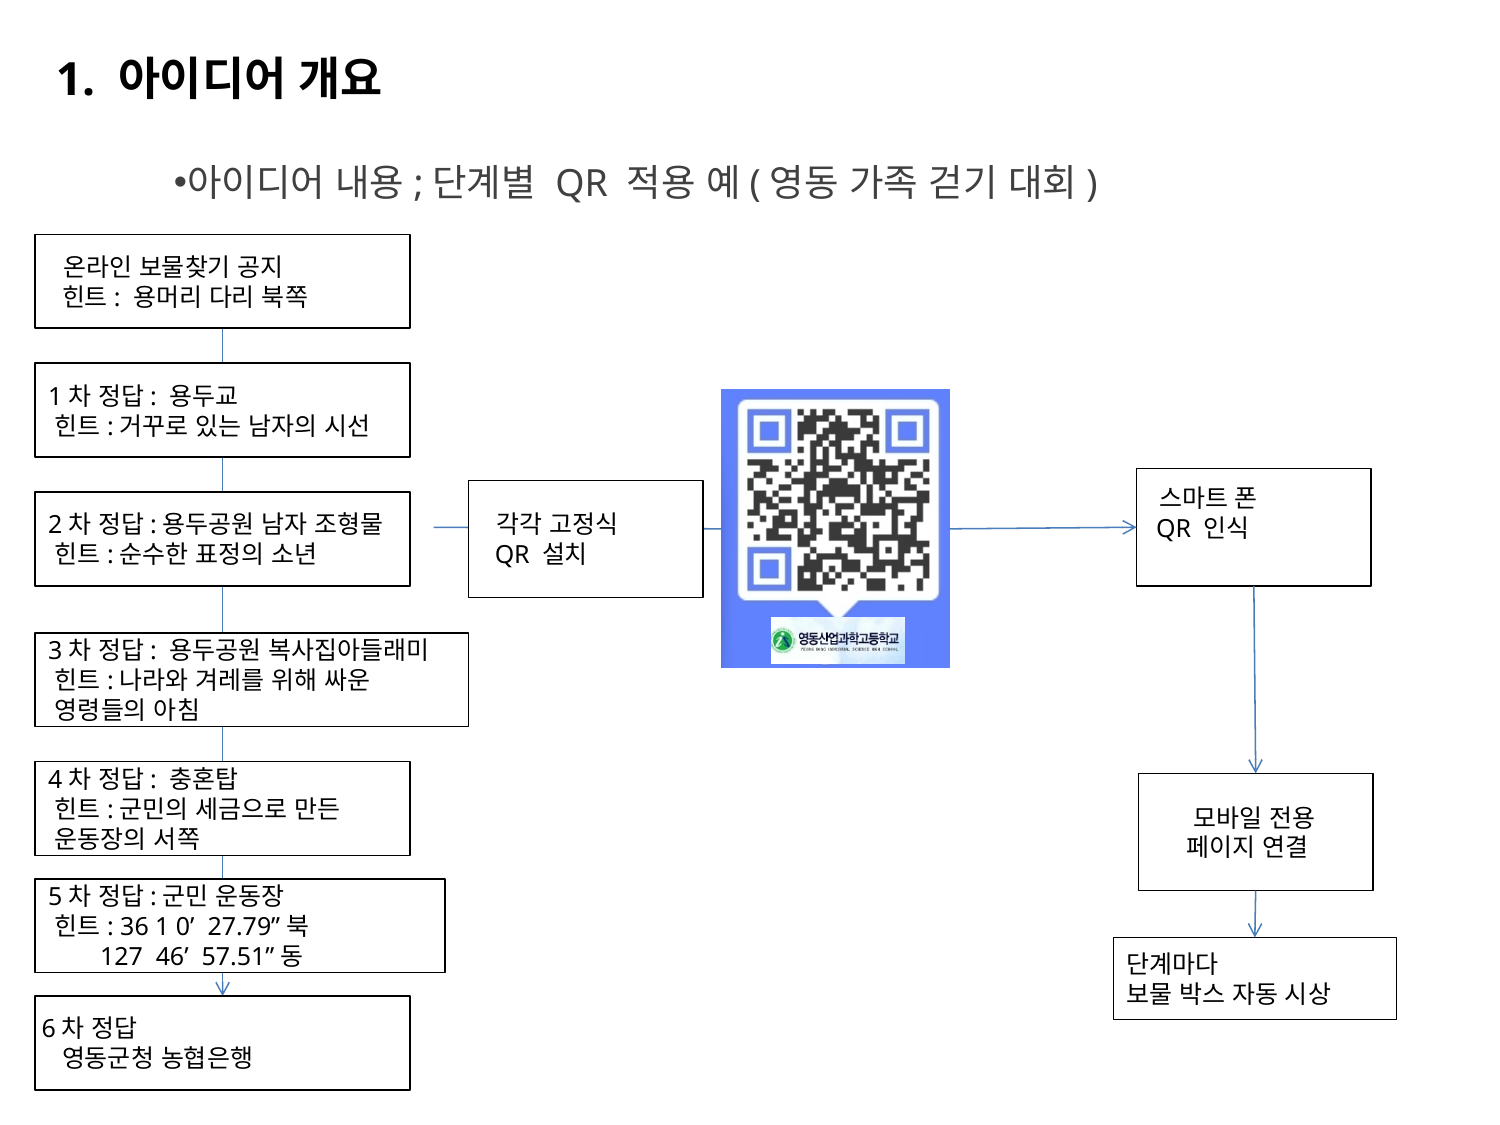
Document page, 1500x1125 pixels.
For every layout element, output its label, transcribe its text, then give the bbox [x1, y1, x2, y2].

text_box 4차 정답: 충혼탑 힌트:군민의 세금으로 만든 운동장의 서쪽 [35, 761, 411, 856]
text_box 아이디어 내용;단계별 QR 적용 예(영동 가족 걷기 대회) [93, 128, 1454, 212]
text_box 단계마다 보물 박스 자동 시상 [1113, 937, 1397, 1020]
text_box 5차 정답:군민 운동장 힌트: 36 1 0’ 27.79”북 127 46’ 57.51”동 [35, 878, 446, 973]
text_box 3차 정답: 용두공원 복사집아들래미 힌트:나라와 겨레를 위해 싸운 영령들의 아침 [35, 670, 469, 727]
text_box 각각 고정식 QR 설치 [468, 537, 704, 598]
text_box 스마트 폰 QR 인식 [1136, 468, 1372, 586]
picture [720, 389, 950, 669]
text_box 모바일 전용 페이지 연결 [1138, 773, 1373, 891]
text_box 3차 정답: 용두공원 복사집아들래미 힌트:나라와 겨레를 위해 싸운 영령들의 아침 [35, 632, 469, 660]
text_box 1차 정답: 용두교 힌트:거꾸로 있는 남자의 시선 [35, 363, 411, 457]
text_box 6차 정답 영동군청 농협은행 [35, 996, 411, 1090]
text_box 온라인 보물찾기 공지 힌트: 용머리 다리 북쪽 [35, 234, 411, 329]
text_box 2차 정답:용두공원 남자 조형물 힌트:순수한 표정의 소년 [35, 492, 411, 586]
text_box 각각 고정식 QR 설치 [468, 480, 704, 525]
text_box 1. 아이디어 개요 [41, 42, 1488, 113]
